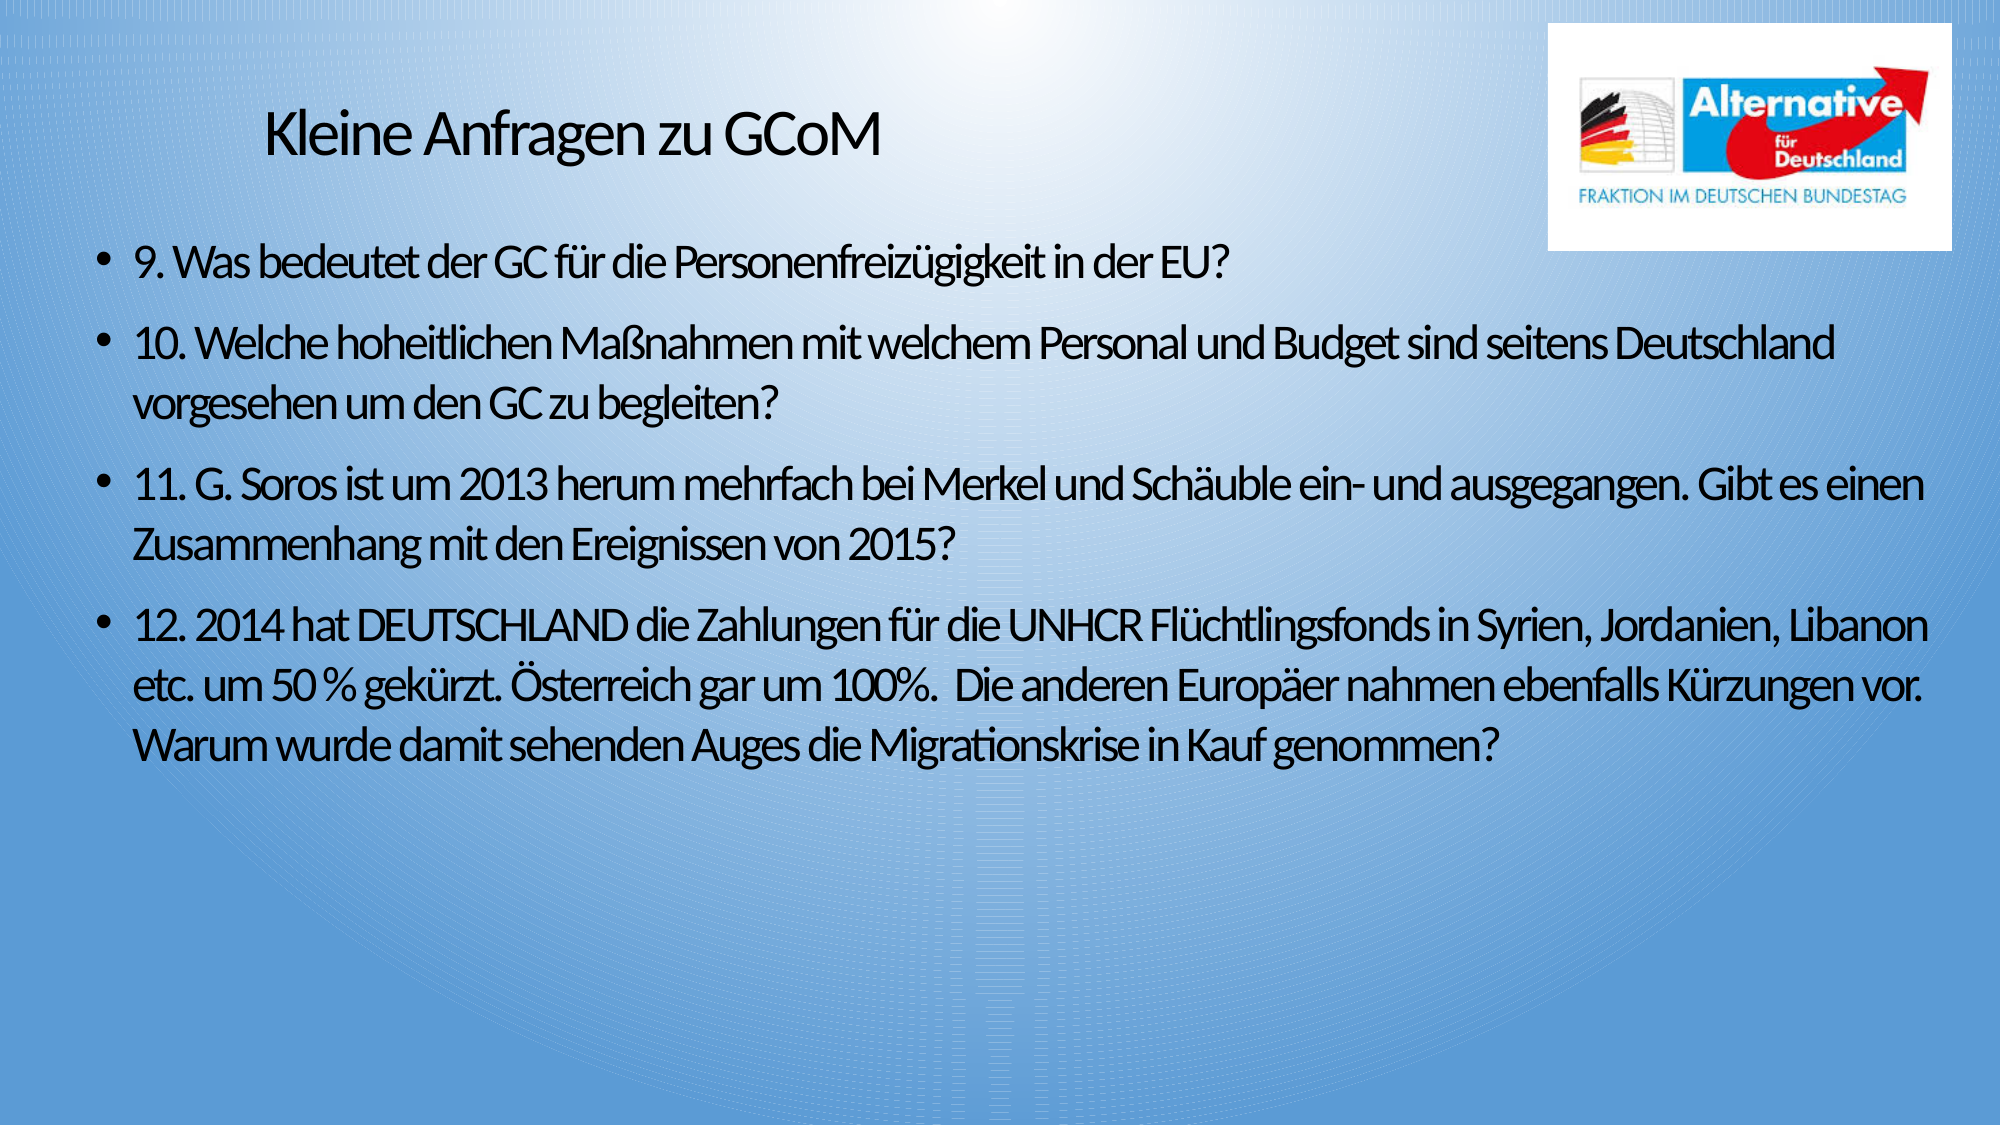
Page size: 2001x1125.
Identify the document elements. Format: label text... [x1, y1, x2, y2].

title Kleine Anfragen zu GCoM [262, 32, 1161, 223]
list 9. Was bedeutet der GC für die Personenfreizügigkeit in der EU? 10. Welche hoheitlichen Maßnahmen mit welchem Personal und Budget sind seitens Deutschland vorgesehen um den GC zu begleiten? 11. G. Soros ist um 2013 herum mehrfach bei Merkel und Schäuble ein- und ausgegangen. Gibt es einen Zusammenhang mit den Ereignissen von 2015? 12. 2014 hat DEUTSCHLAND die Zahlungen für die UNHCR Flüchtlingsfonds in Syrien, Jordanien, Libanon etc. um 50 % gekürzt. Österreich gar um 100%. Die anderen Europäer nahmen ebenfalls Kürzungen vor. Warum wurde damit sehenden Auges die Migrationskrise in Kauf genommen? [95, 220, 1955, 867]
picture [1547, 23, 1952, 251]
